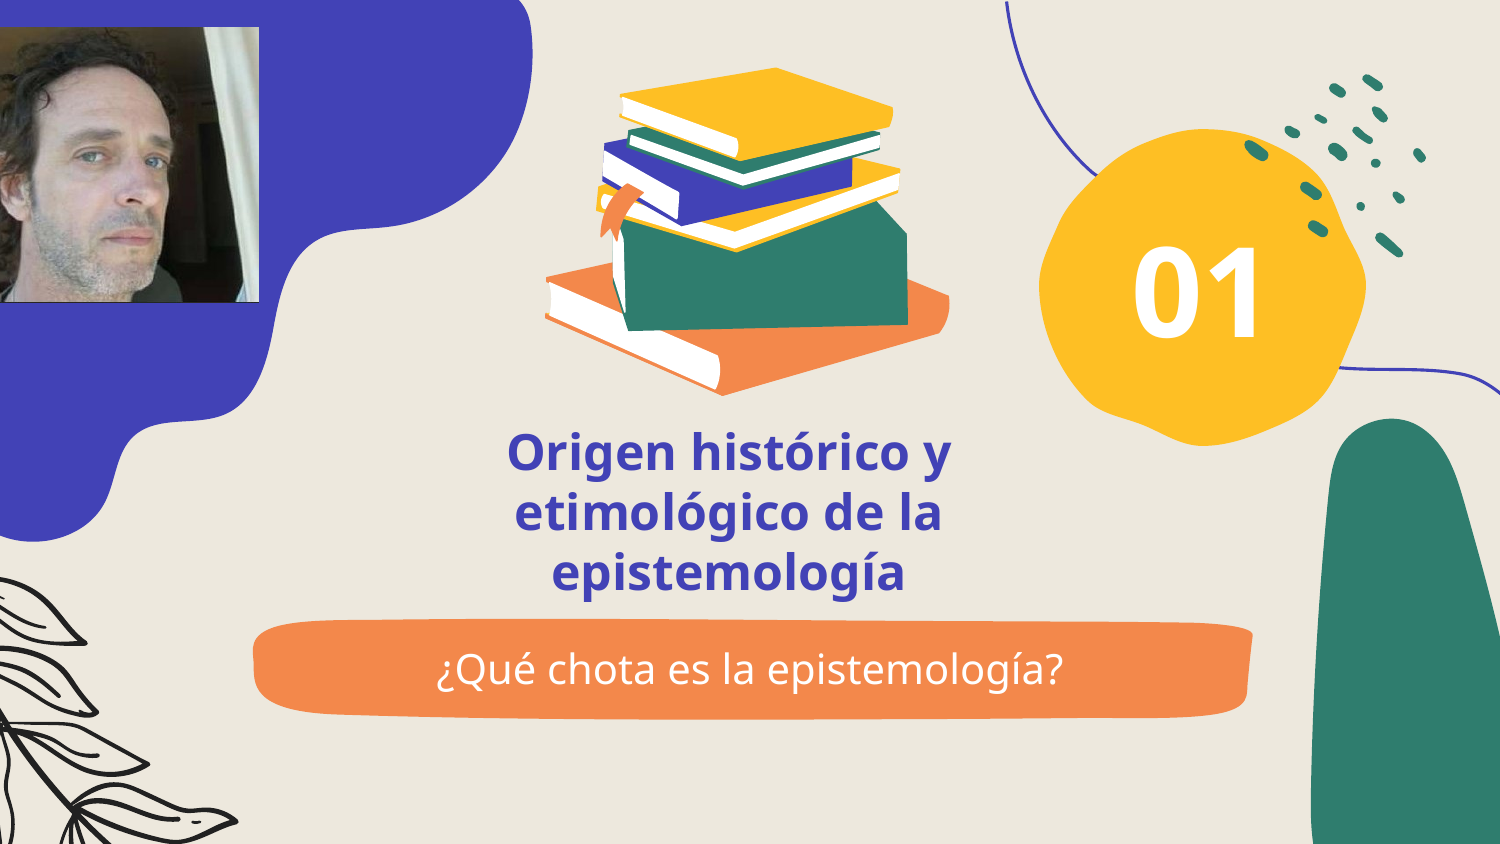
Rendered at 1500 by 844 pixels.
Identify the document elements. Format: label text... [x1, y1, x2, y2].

text_box [252, 618, 1253, 720]
text_box [1039, 129, 1366, 446]
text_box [545, 68, 950, 396]
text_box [1244, 73, 1427, 259]
picture [0, 27, 259, 303]
title 01 [1079, 226, 1326, 349]
subtitle ¿Qué chota es la epistemología? [276, 631, 1224, 705]
title Origen histórico y etimológico de la epistemología [364, 419, 1095, 601]
